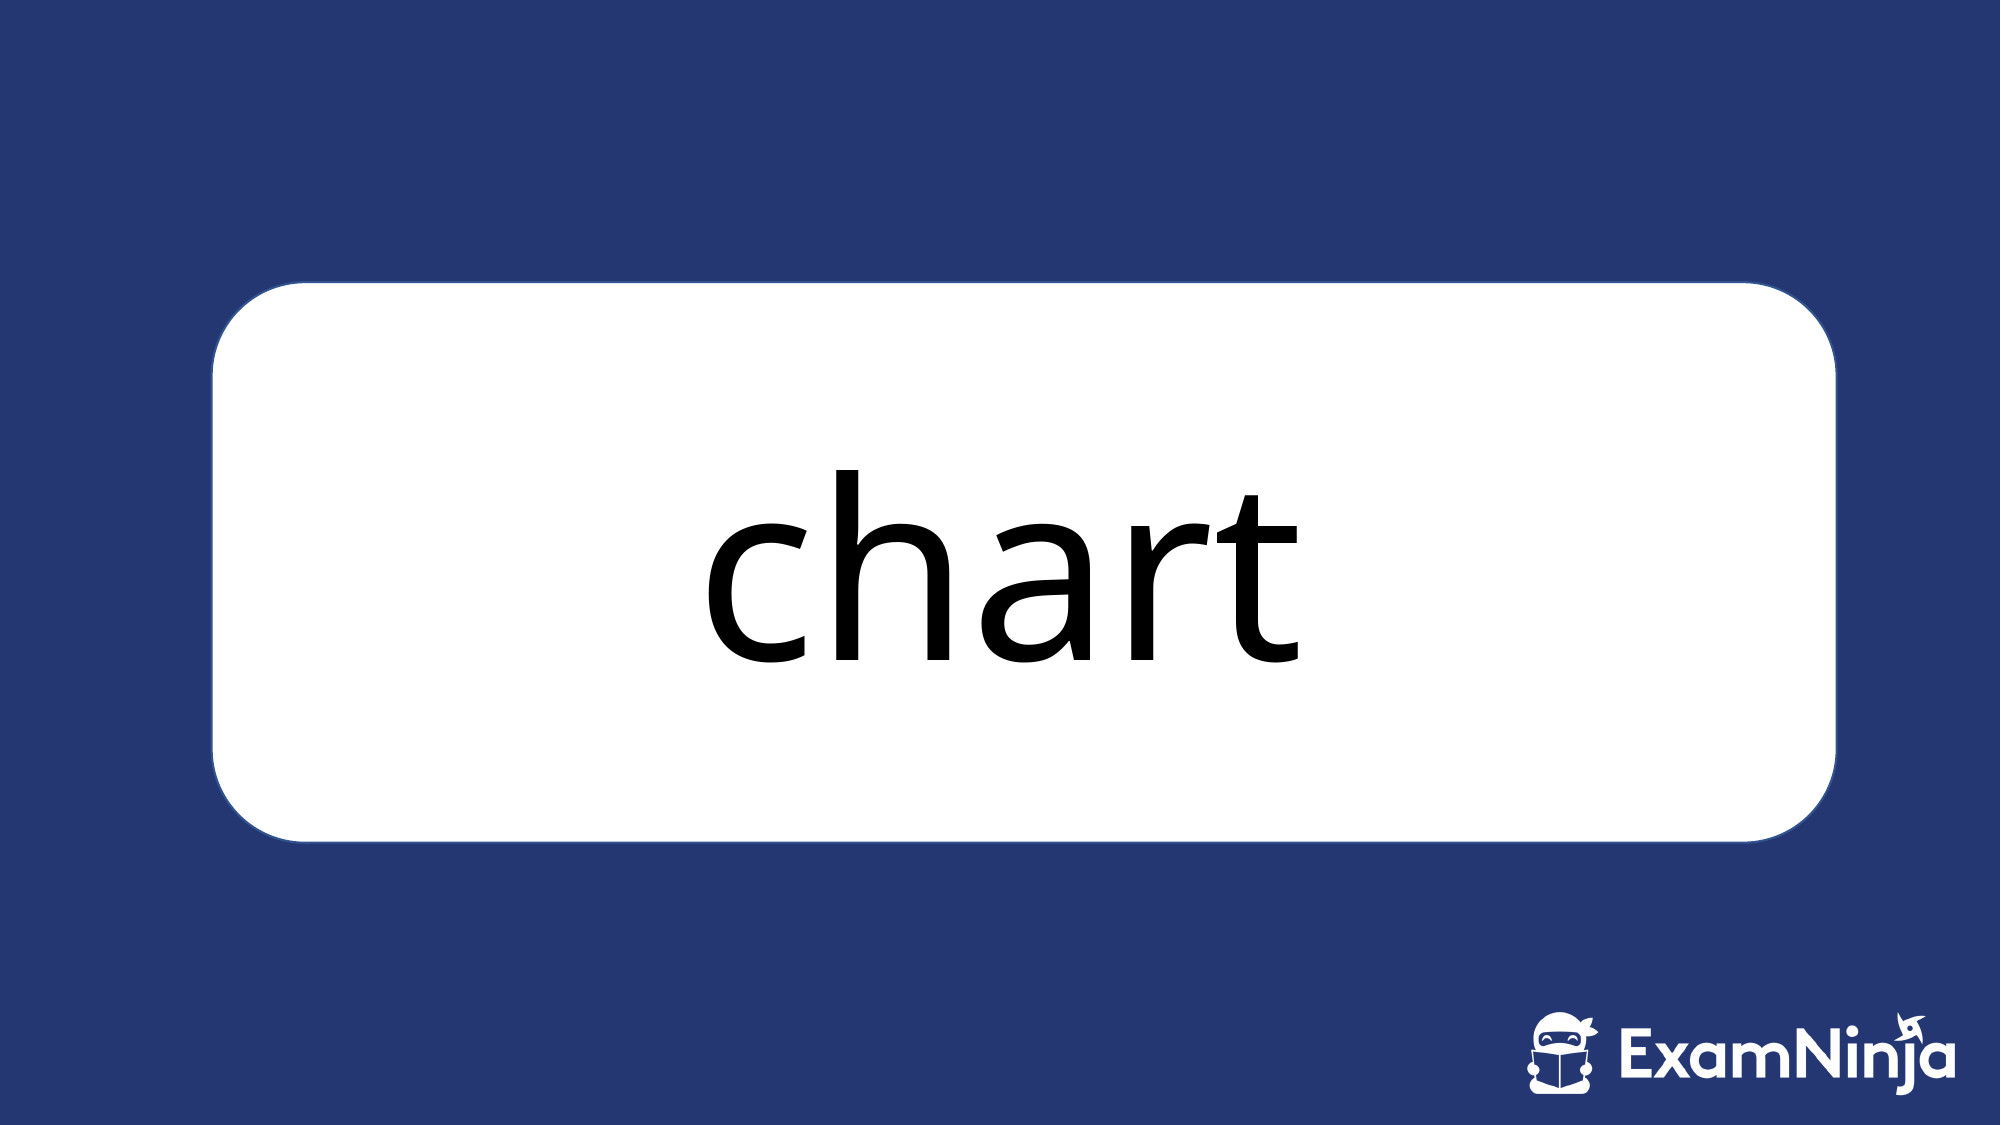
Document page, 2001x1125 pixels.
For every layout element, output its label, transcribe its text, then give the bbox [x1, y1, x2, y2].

text_box [210, 281, 1838, 403]
text_box [210, 719, 1838, 844]
picture [1501, 1003, 1979, 1102]
text_box chart [143, 403, 1857, 719]
